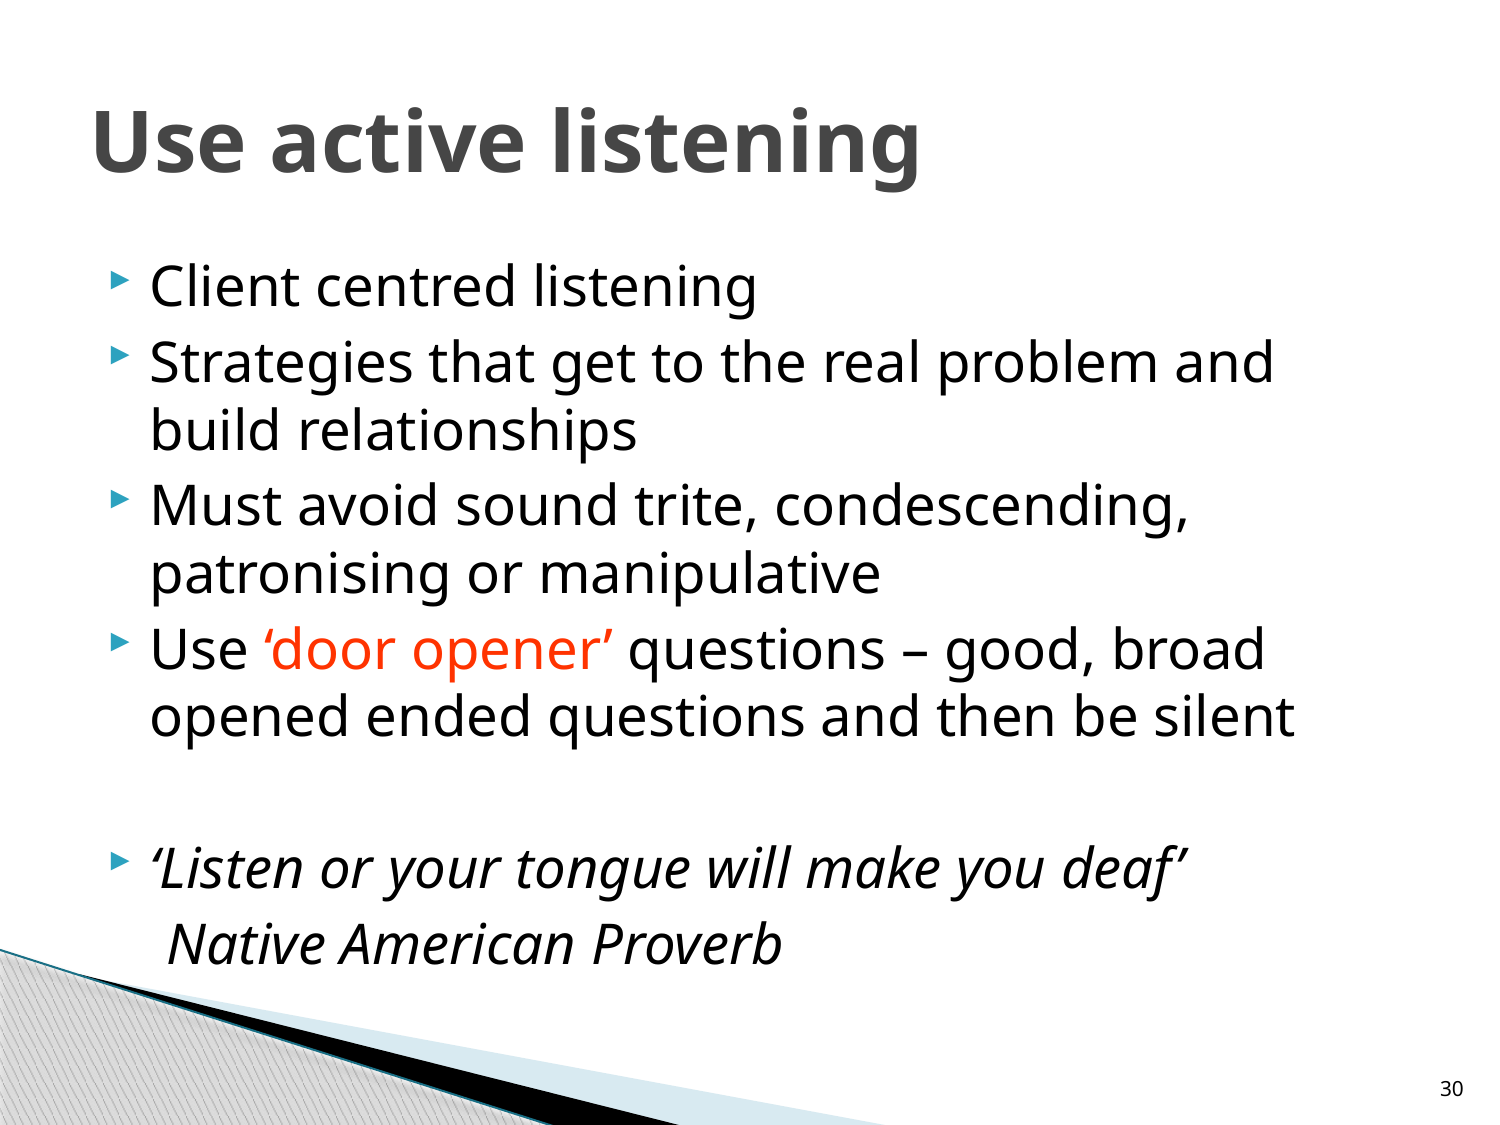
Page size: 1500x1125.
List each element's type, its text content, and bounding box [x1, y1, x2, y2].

slide_number 30 [1418, 1051, 1479, 1112]
list Client centred listening Strategies that get to the real problem and build relationships Must avoid sound trite, condescending, patronising or manipulative Use ‘door opener’ questions – good, broad opened ended questions and then be silent ‘Listen or your tongue will make you deaf’ Native American Proverb [75, 243, 1425, 986]
title Use active listening [75, 45, 1425, 233]
